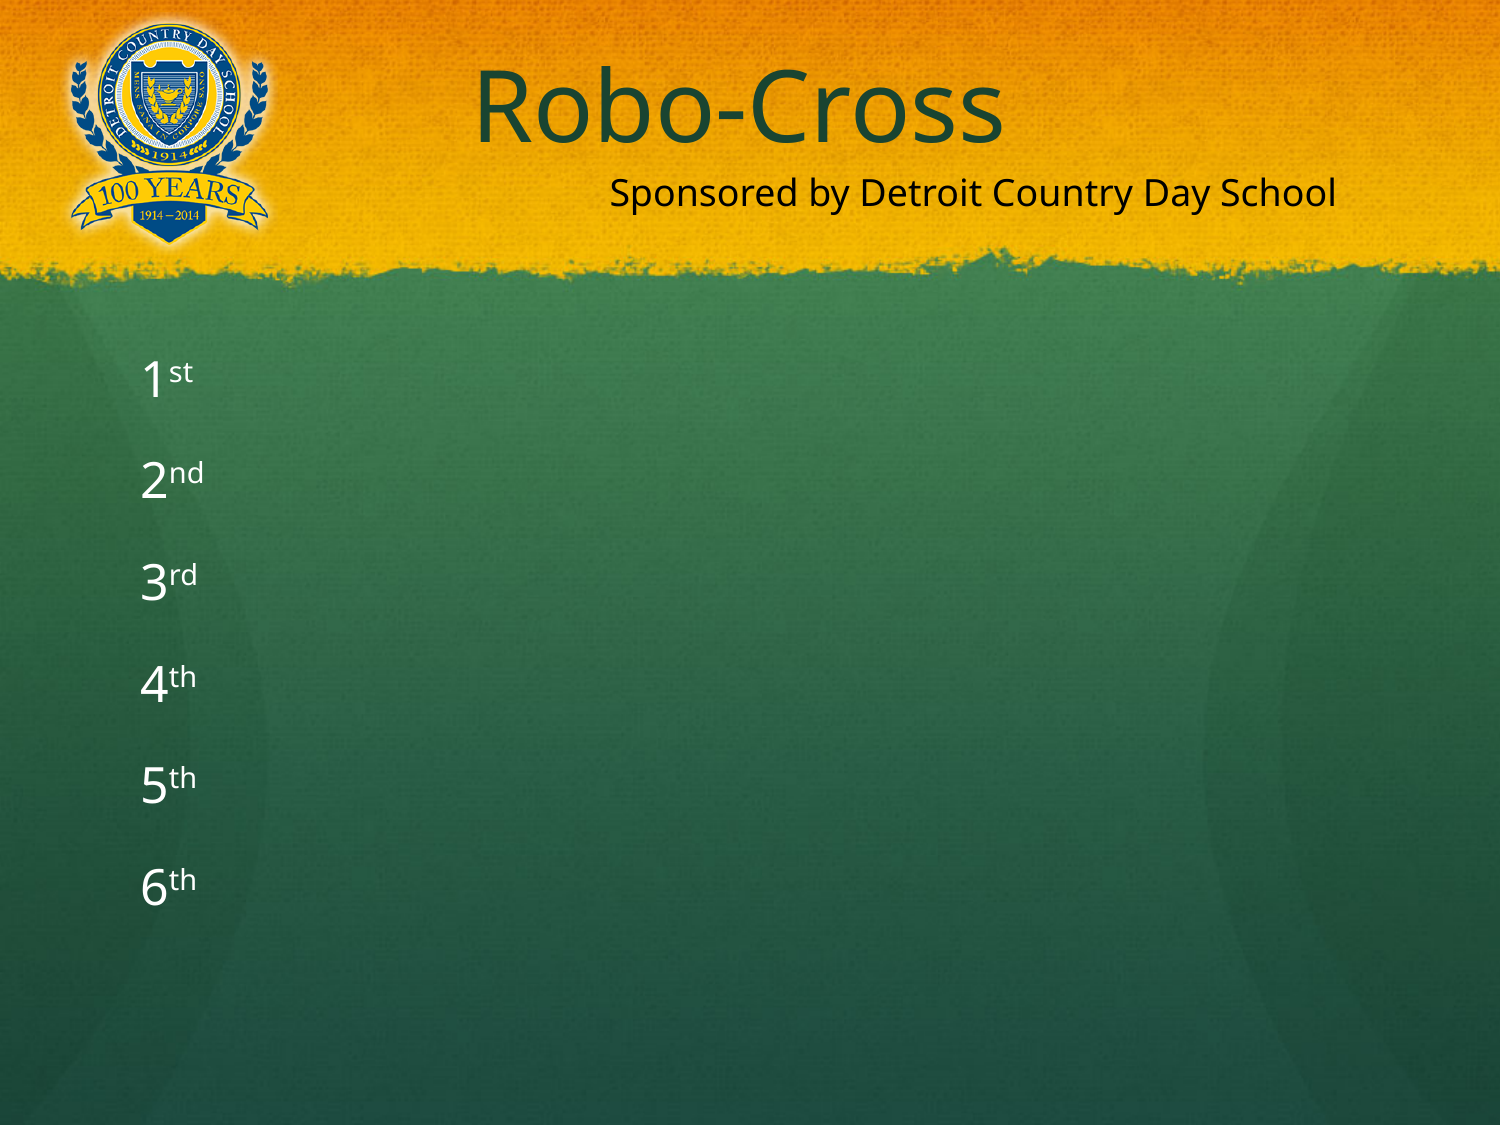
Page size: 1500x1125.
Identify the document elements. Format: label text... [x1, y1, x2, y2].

text_box Sponsored by Detroit Country Day School [592, 161, 1353, 222]
list 1st 2nd 3rd 4th 5th 6th [125, 339, 1375, 1026]
title Robo-Cross [297, 13, 1353, 193]
picture [0, 0, 1500, 1125]
